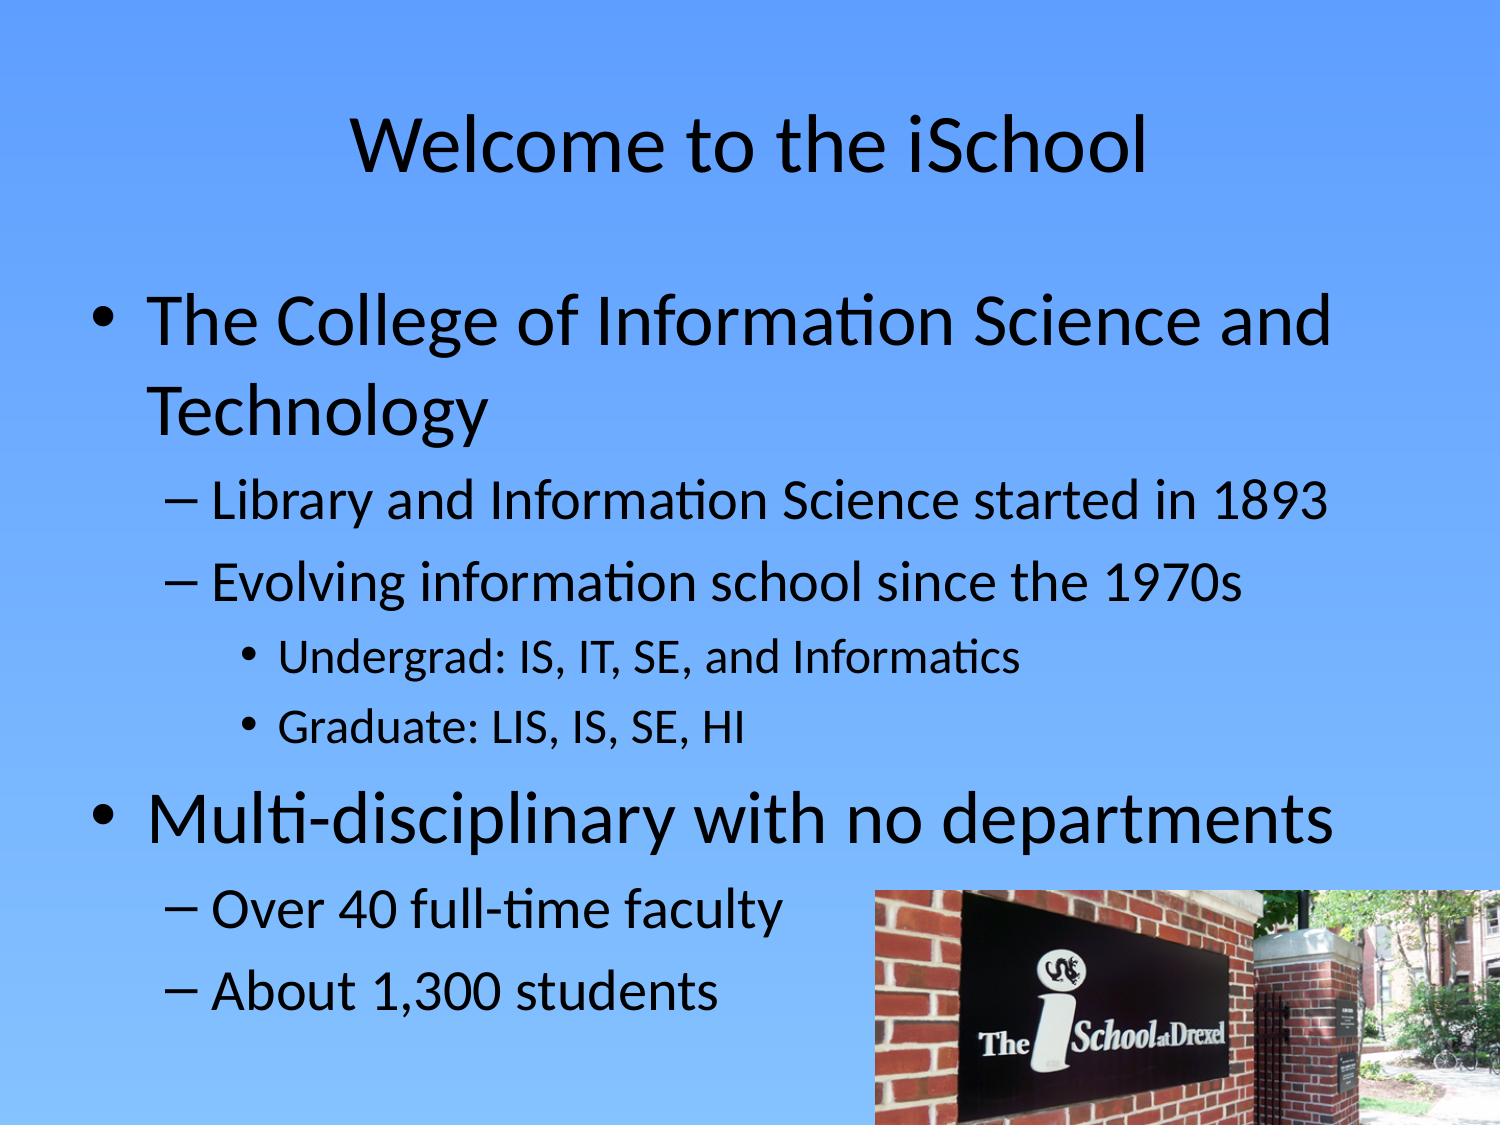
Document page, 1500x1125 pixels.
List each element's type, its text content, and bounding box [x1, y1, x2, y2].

picture [874, 890, 1500, 1125]
list The College of Information Science and Technology Library and Information Science started in 1893 Evolving information school since the 1970s Undergrad: IS, IT, SE, and Informatics Graduate: LIS, IS, SE, HI Multi-disciplinary with no departments Over 40 full-time faculty About 1,300 students [74, 262, 1426, 1006]
title Welcome to the iSchool [74, 44, 1426, 233]
